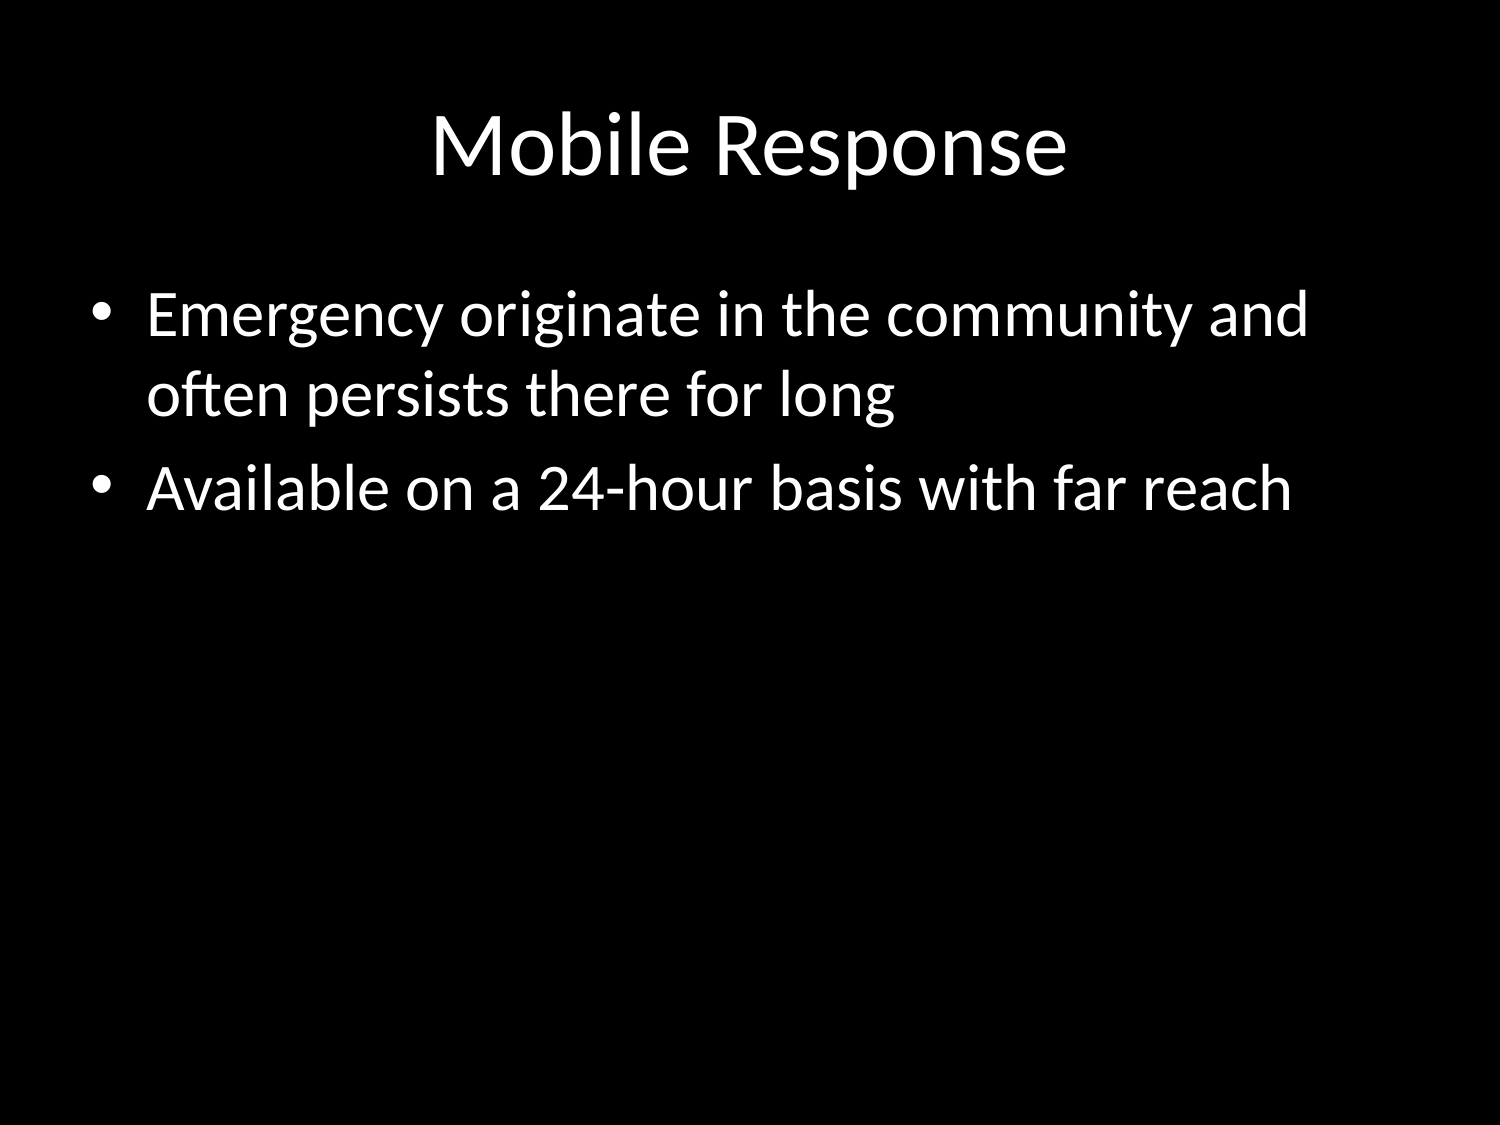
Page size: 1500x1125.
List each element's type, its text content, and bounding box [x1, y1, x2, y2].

title Mobile Response [75, 45, 1425, 233]
list Emergency originate in the community and often persists there for long Available on a 24-hour basis with far reach [75, 262, 1425, 1005]
